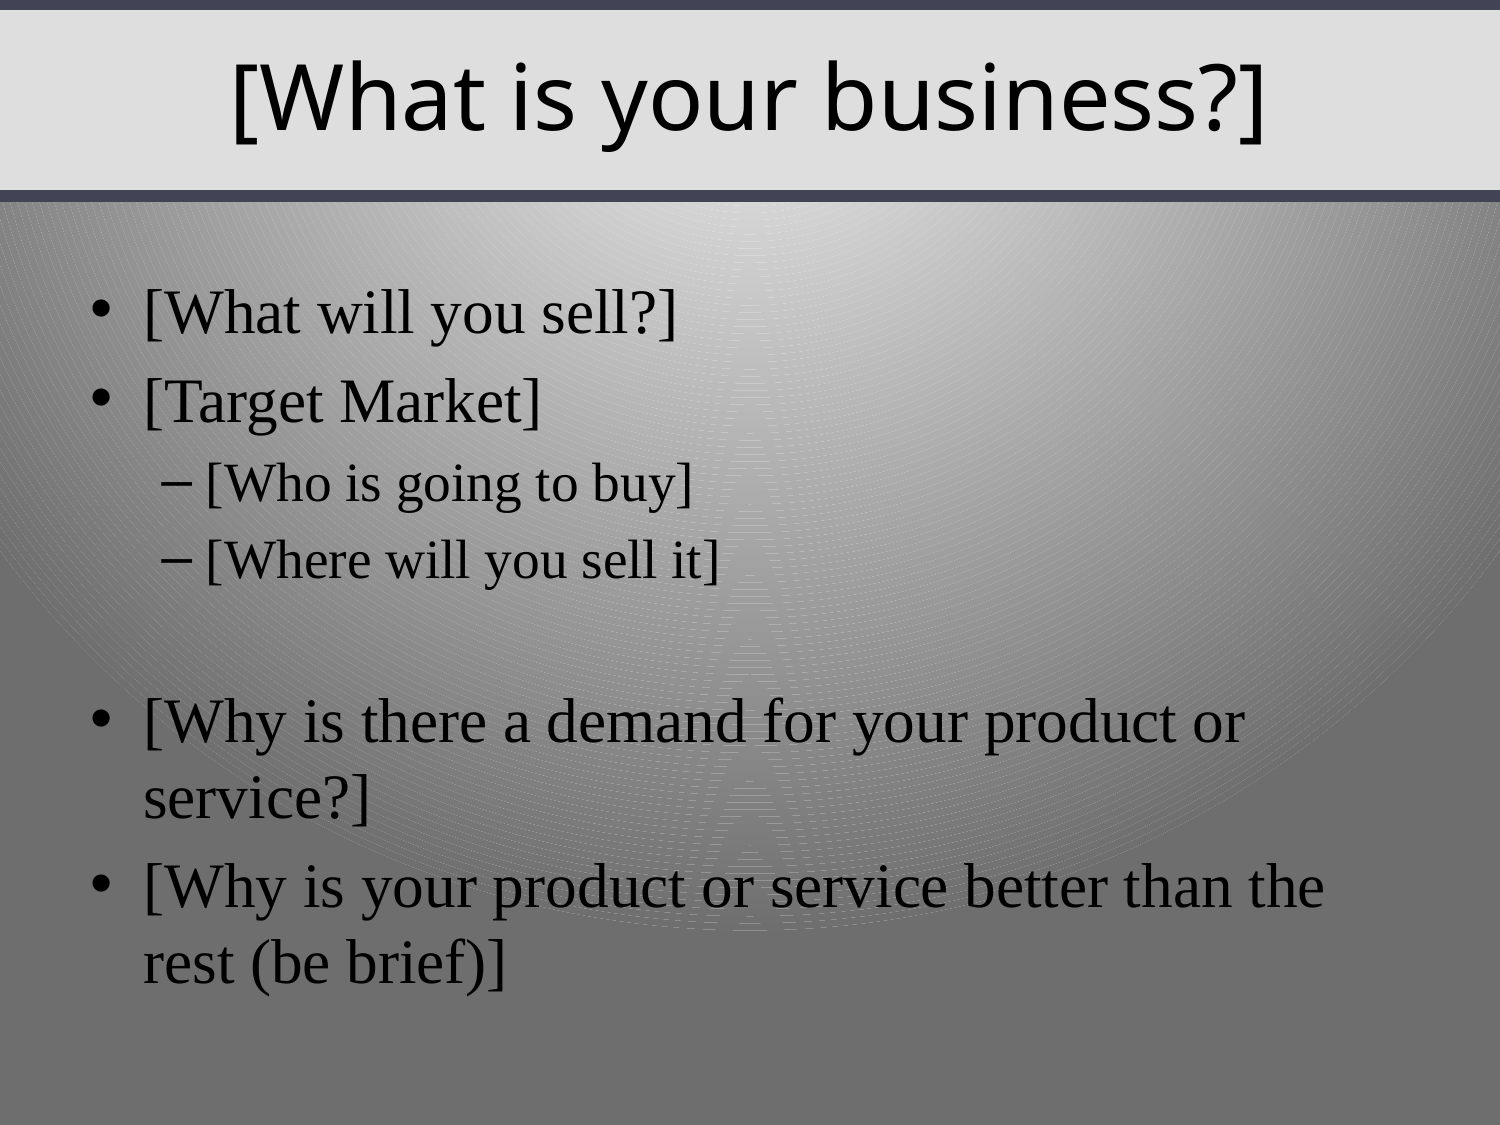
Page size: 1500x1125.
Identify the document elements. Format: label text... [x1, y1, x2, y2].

list [What will you sell?] [Target Market] [Who is going to buy] [Where will you sell it] [Why is there a demand for your product or service?] [Why is your product or service better than the rest (be brief)] [75, 262, 1425, 1005]
title [What is your business?] [75, 0, 1425, 188]
